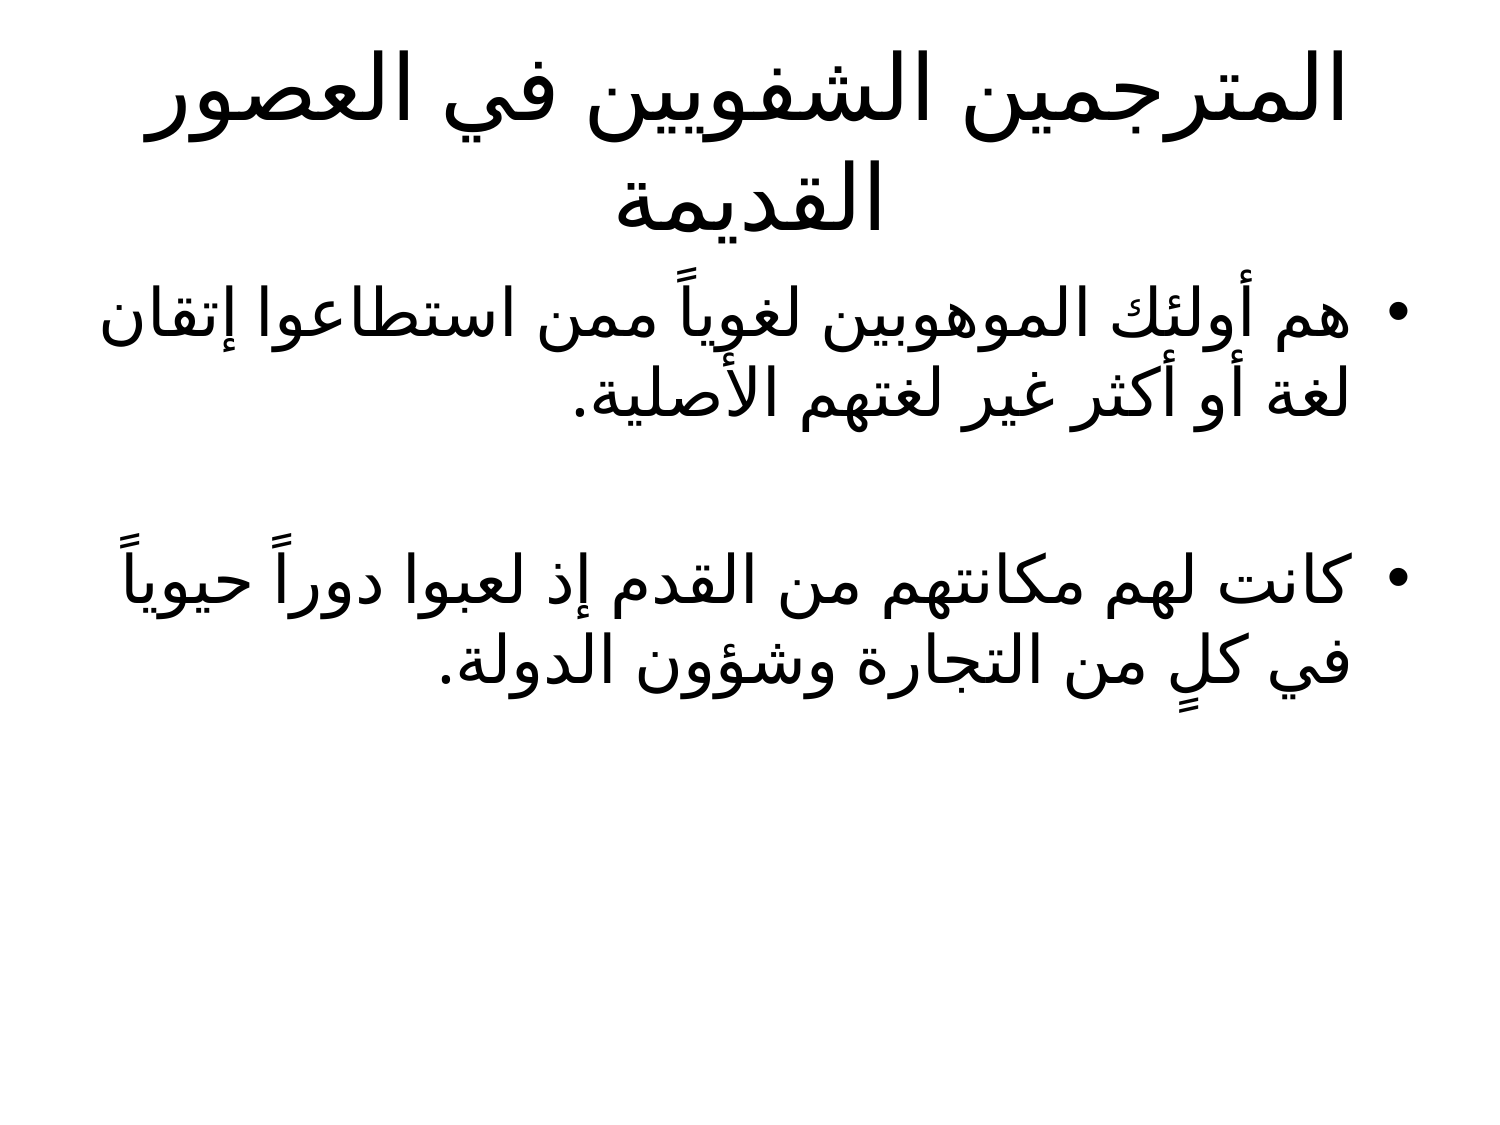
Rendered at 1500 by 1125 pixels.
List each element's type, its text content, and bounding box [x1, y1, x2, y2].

list هم أولئك الموهوبين لغوياً ممن استطاعوا إتقان لغة أو أكثر غير لغتهم الأصلية. كانت لهم مكانتهم من القدم إذ لعبوا دوراً حيوياً في كلٍ من التجارة وشؤون الدولة. [75, 262, 1425, 1005]
title المترجمين الشفويين في العصور القديمة [75, 45, 1425, 233]
